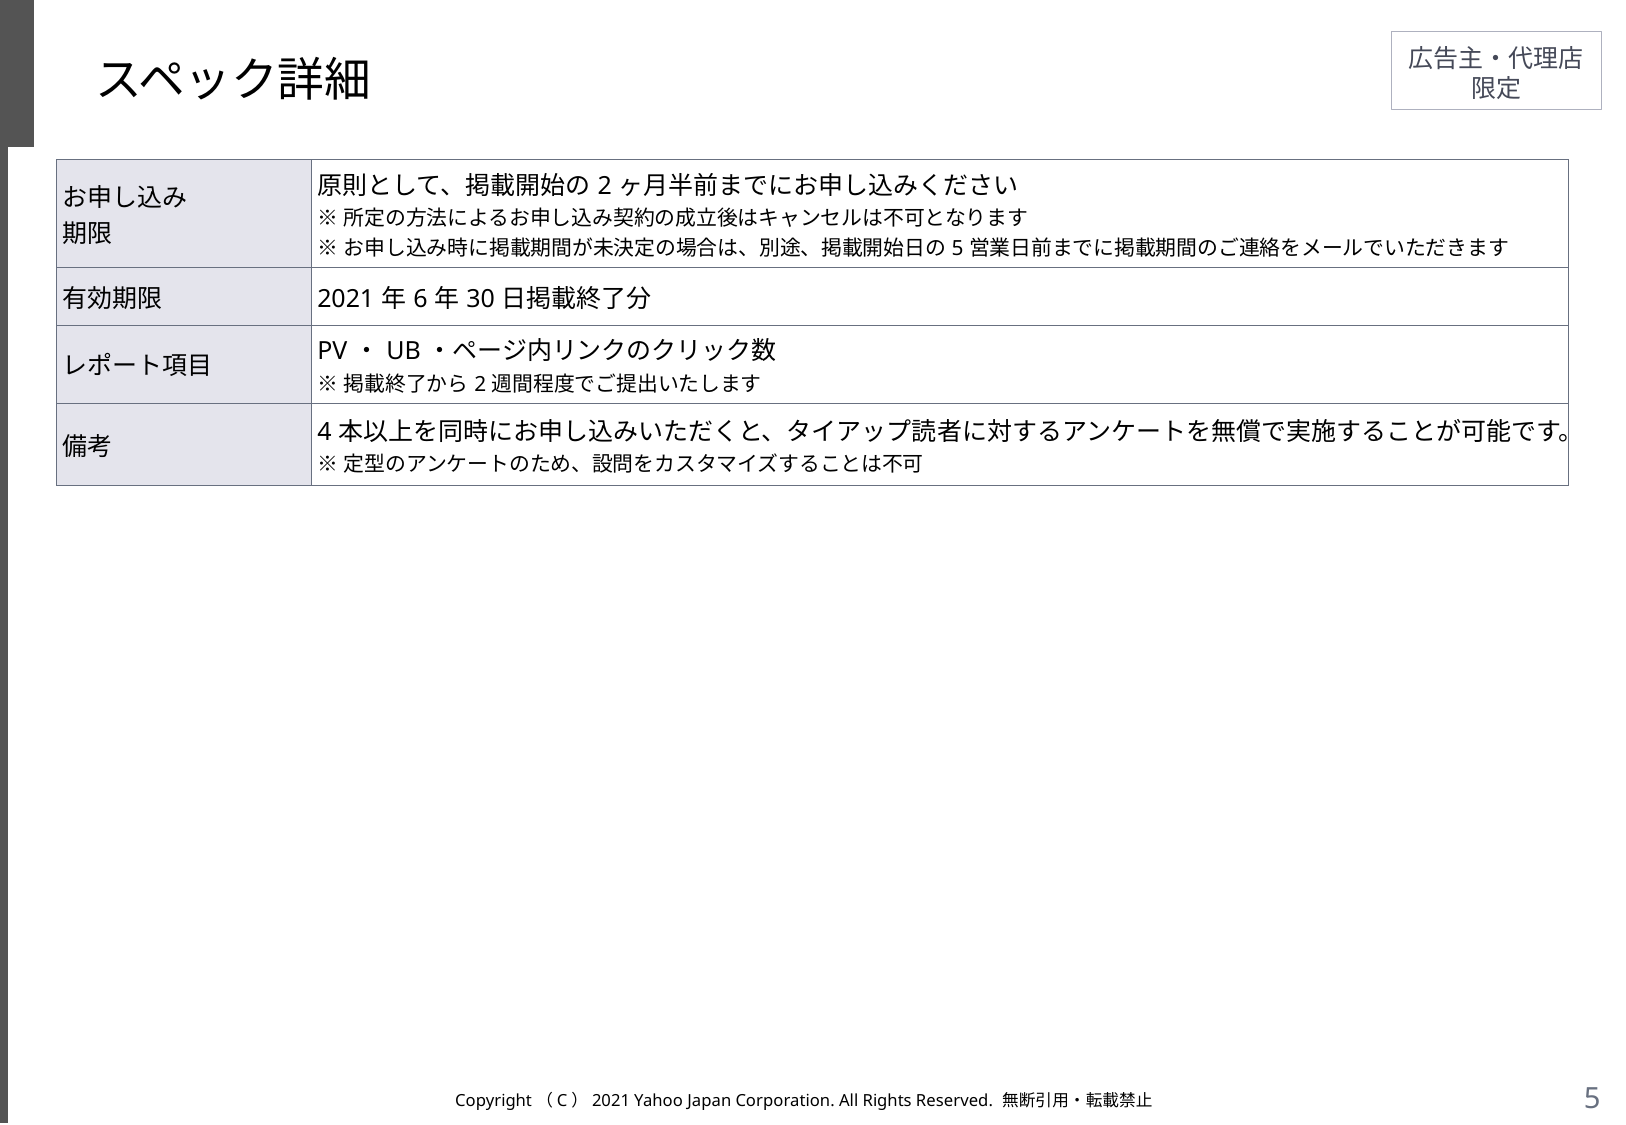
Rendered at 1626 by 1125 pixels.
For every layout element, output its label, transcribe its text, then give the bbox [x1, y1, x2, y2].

footer Copyright（C）2021 Yahoo Japan Corporation. All Rights Reserved. 無断引用・転載禁止 [440, 1082, 1185, 1118]
table_cell 2021年6年30日掲載終了分 [312, 268, 1568, 325]
title スペック詳細 [80, 42, 1392, 114]
table_cell 4本以上を同時にお申し込みいただくと、タイアップ読者に対するアンケートを無償で実施することが可能です。 ※定型のアンケートのため、設問をカスタマイズすることは不可 [312, 404, 1568, 485]
table_cell レポート項目 [57, 326, 311, 403]
table_cell 有効期限 [57, 268, 311, 325]
table_cell 備考 [57, 404, 311, 485]
table_cell PV・UB・ページ内リンクのクリック数 ※掲載終了から2週間程度でご提出いたします [312, 326, 1568, 403]
table_header 原則として、掲載開始の2ヶ月半前までにお申し込みください ※所定の方法によるお申し込み契約の成立後はキャンセルは不可となります ※お申し込み時に掲載期間が未決定の場合は、別途、掲載開始日の5営業日前までに掲載期間のご連絡をメールでいただきます [312, 160, 1568, 267]
table_header お申し込み 期限 [57, 160, 311, 267]
